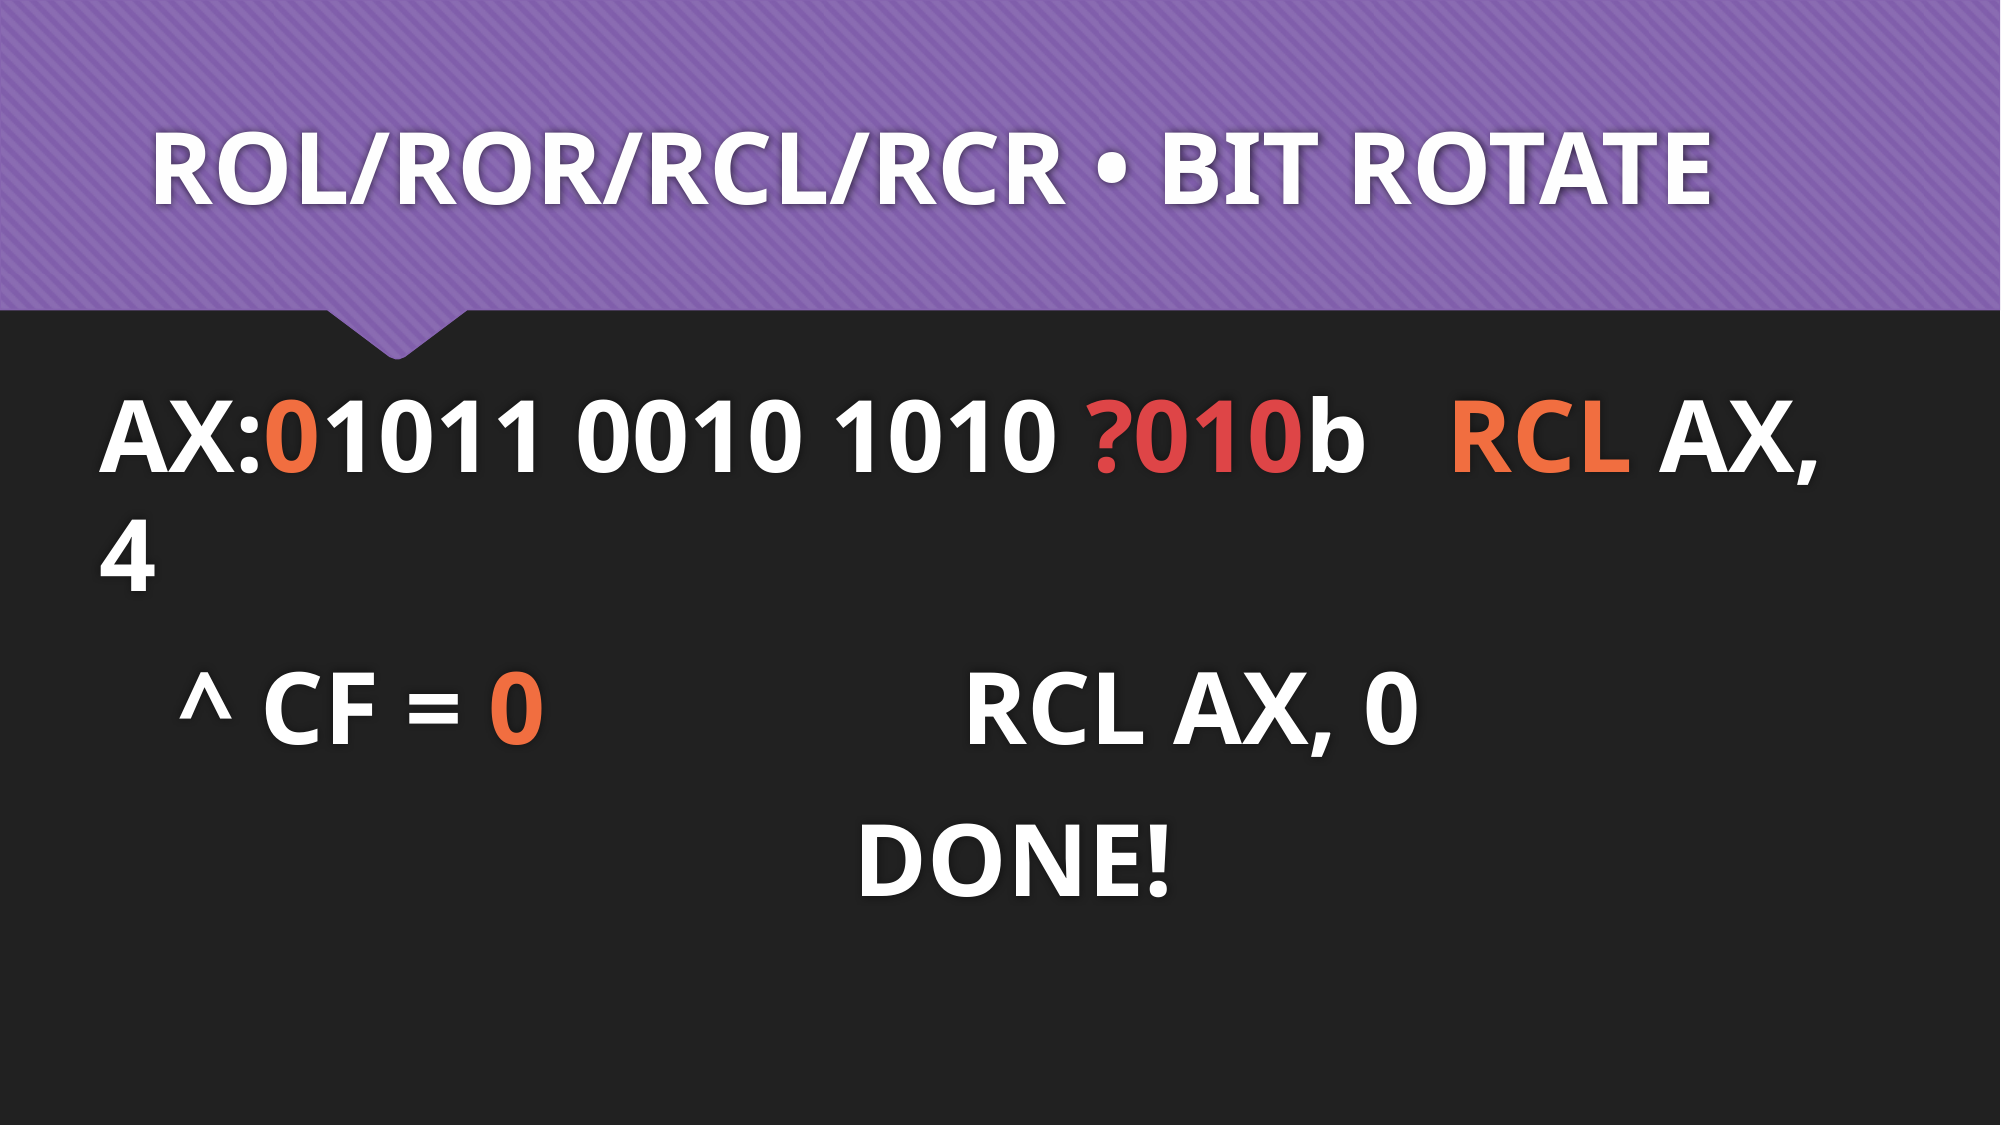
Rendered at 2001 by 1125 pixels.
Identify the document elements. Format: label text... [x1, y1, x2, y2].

list AX:01011 0010 1010 ?010b RCL AX, 4 ^ CF = 0 RCL AX, 0 DONE! [84, 364, 1919, 1060]
title ROL/ROR/RCL/RCR • BIT ROTATE [132, 73, 1868, 233]
